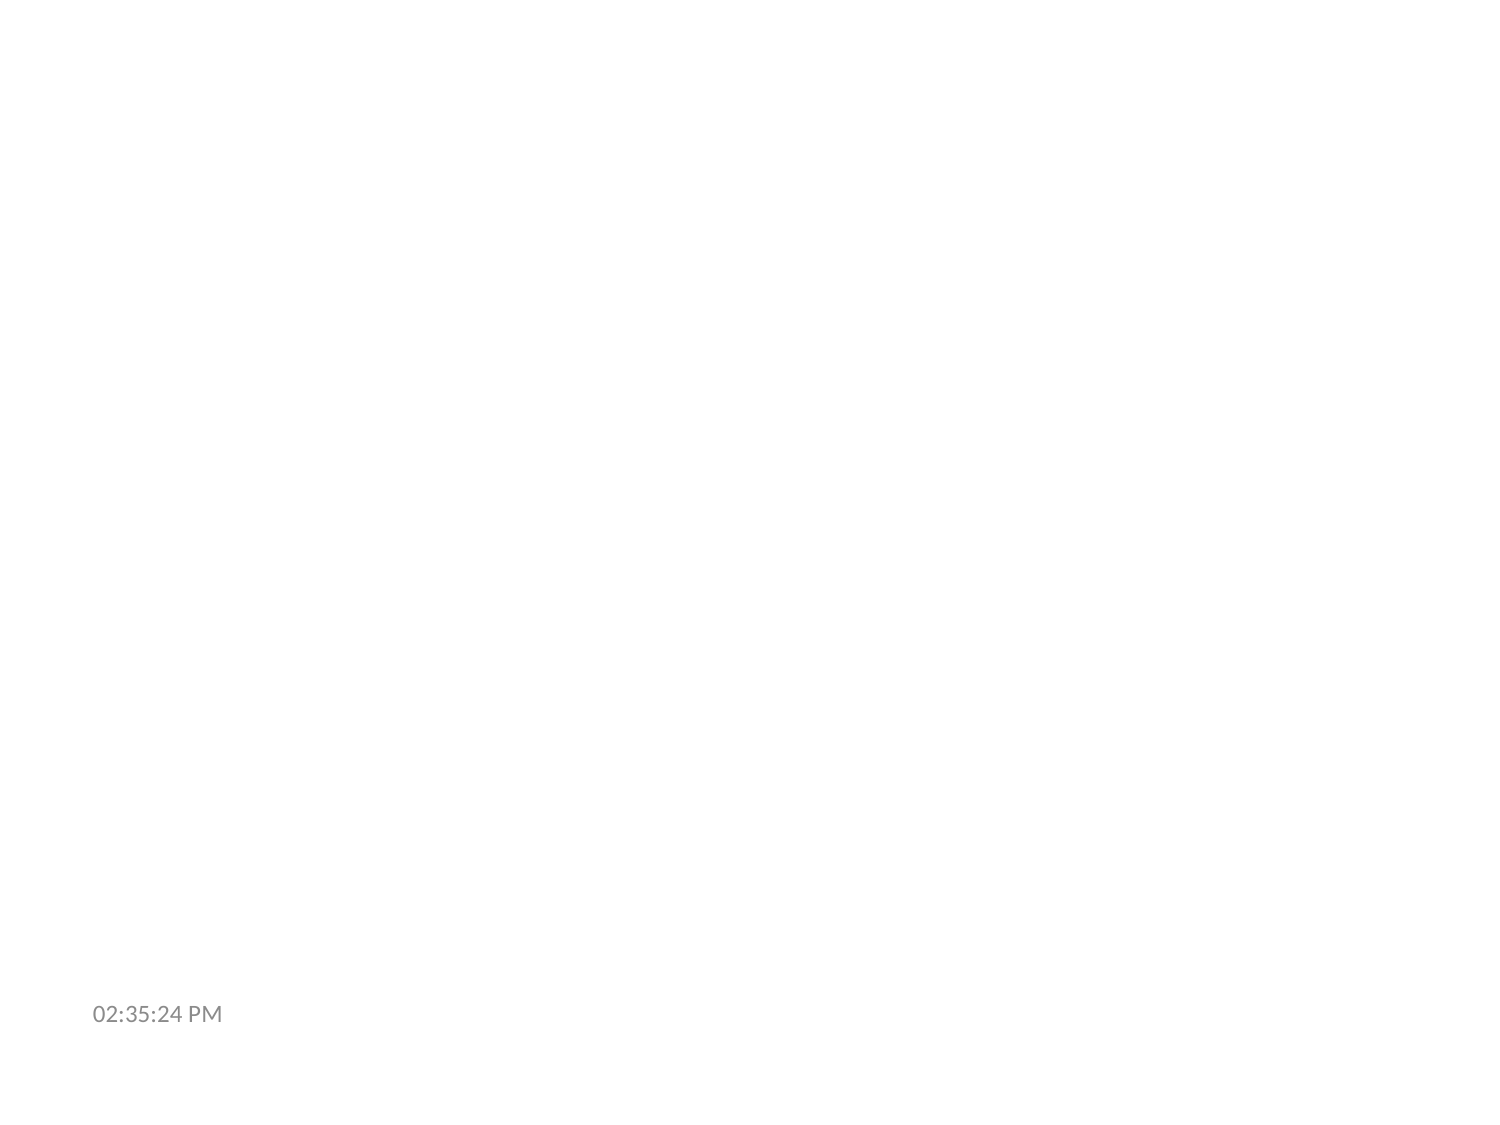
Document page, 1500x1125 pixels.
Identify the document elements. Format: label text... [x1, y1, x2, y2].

text_box 3:35:09 PM [77, 982, 428, 1043]
